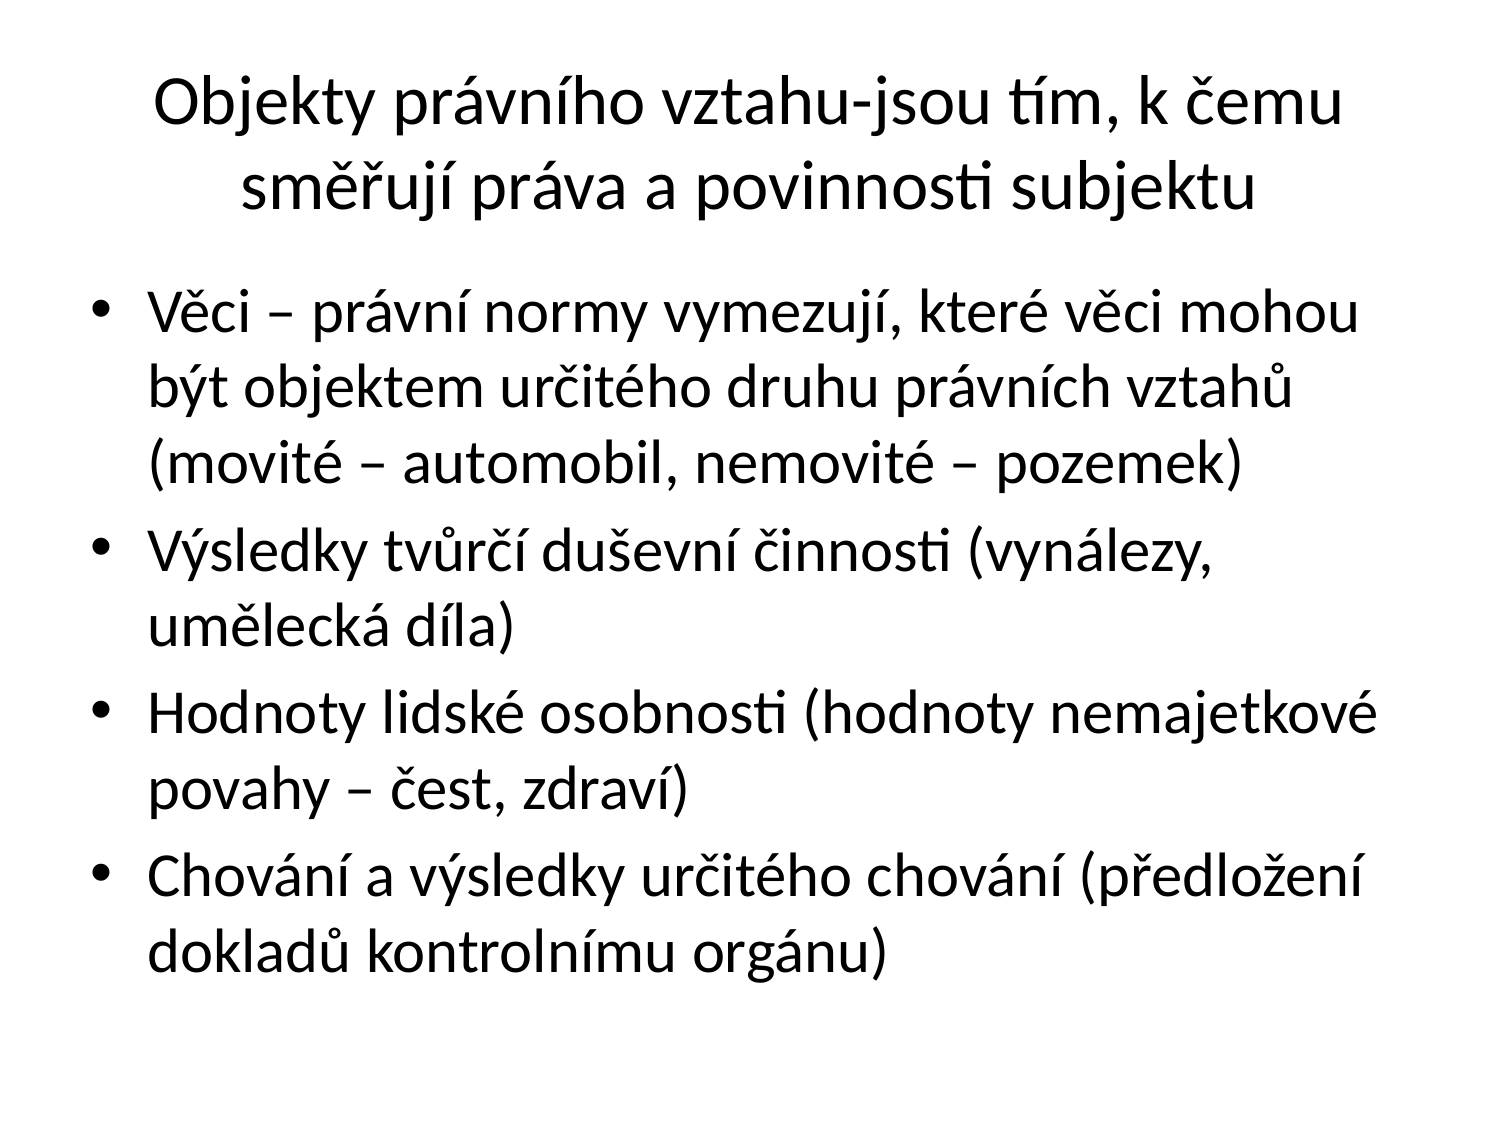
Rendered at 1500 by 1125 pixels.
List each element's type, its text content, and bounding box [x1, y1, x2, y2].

title Objekty právního vztahu-jsou tím, k čemu směřují práva a povinnosti subjektu [75, 45, 1425, 233]
list Věci – právní normy vymezují, které věci mohou být objektem určitého druhu právních vztahů (movité – automobil, nemovité – pozemek) Výsledky tvůrčí duševní činnosti (vynálezy, umělecká díla) Hodnoty lidské osobnosti (hodnoty nemajetkové povahy – čest, zdraví) Chování a výsledky určitého chování (předložení dokladů kontrolnímu orgánu) [75, 262, 1425, 1005]
